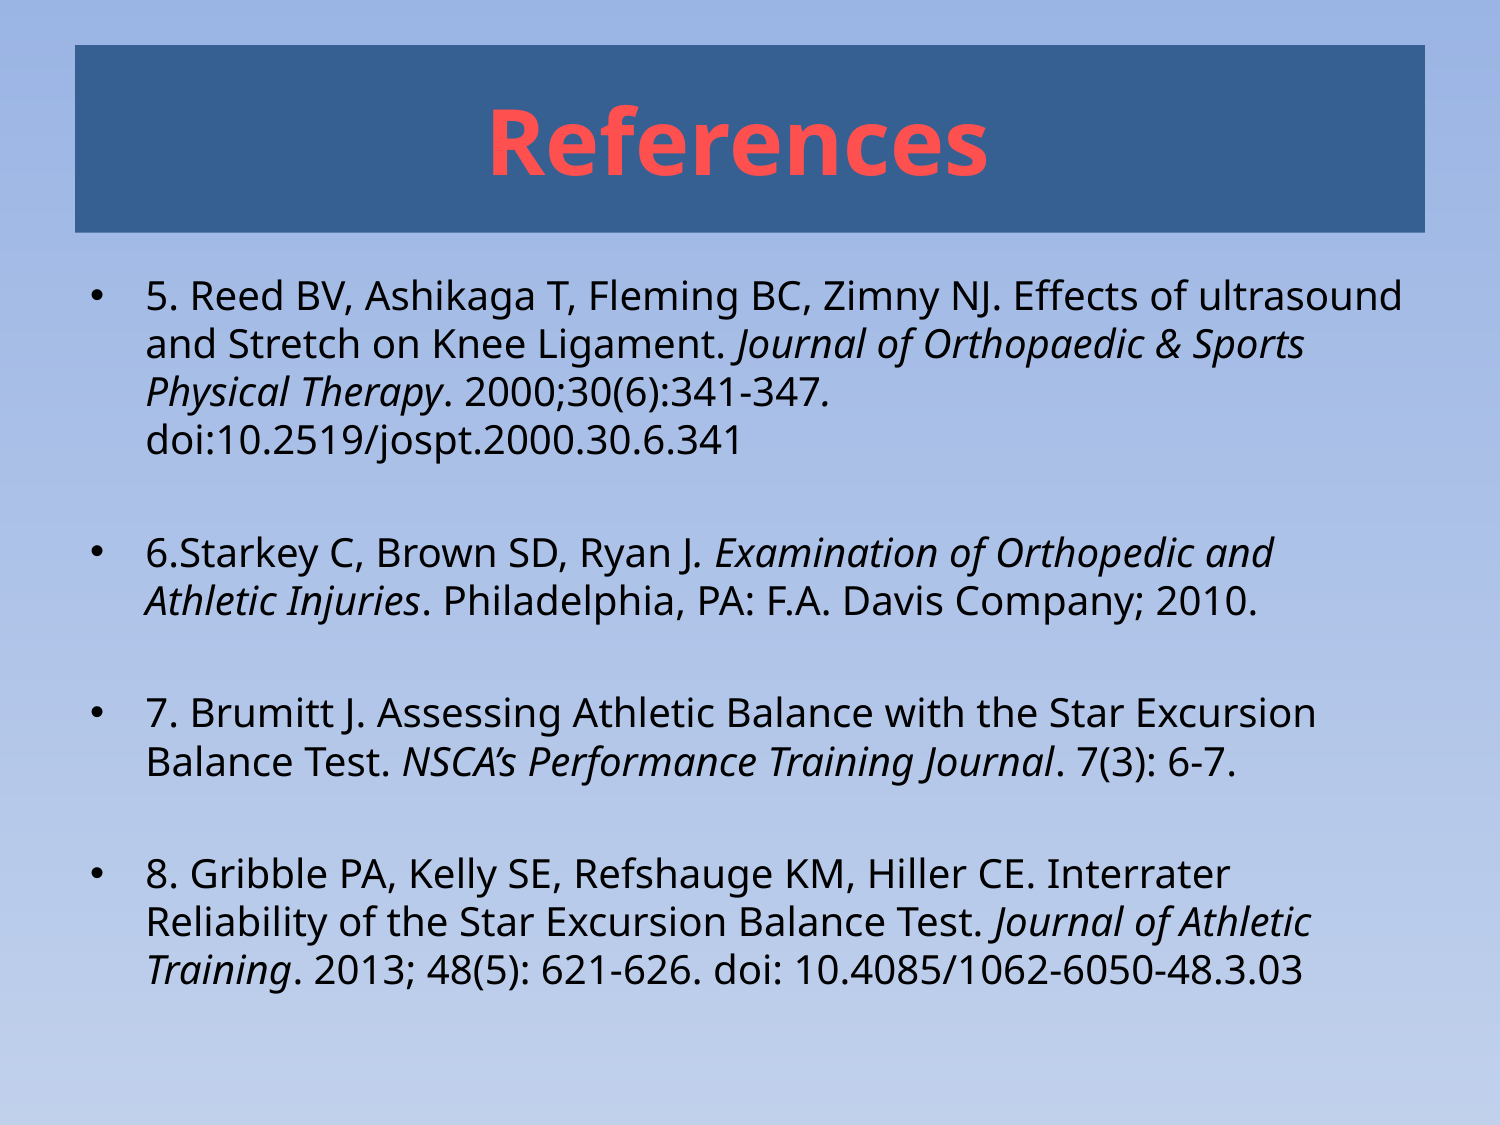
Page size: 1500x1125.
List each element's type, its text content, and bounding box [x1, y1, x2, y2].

list 5. Reed BV, Ashikaga T, Fleming BC, Zimny NJ. Effects of ultrasound and Stretch on Knee Ligament. Journal of Orthopaedic & Sports Physical Therapy. 2000;30(6):341-347. doi:10.2519/jospt.2000.30.6.341 6.Starkey C, Brown SD, Ryan J. Examination of Orthopedic and Athletic Injuries. Philadelphia, PA: F.A. Davis Company; 2010. 7. Brumitt J. Assessing Athletic Balance with the Star Excursion Balance Test. NSCA’s Performance Training Journal. 7(3): 6-7. 8. Gribble PA, Kelly SE, Refshauge KM, Hiller CE. Interrater Reliability of the Star Excursion Balance Test. Journal of Athletic Training. 2013; 48(5): 621-626. doi: 10.4085/1062-6050-48.3.03 [75, 262, 1425, 1005]
title References [75, 45, 1425, 233]
